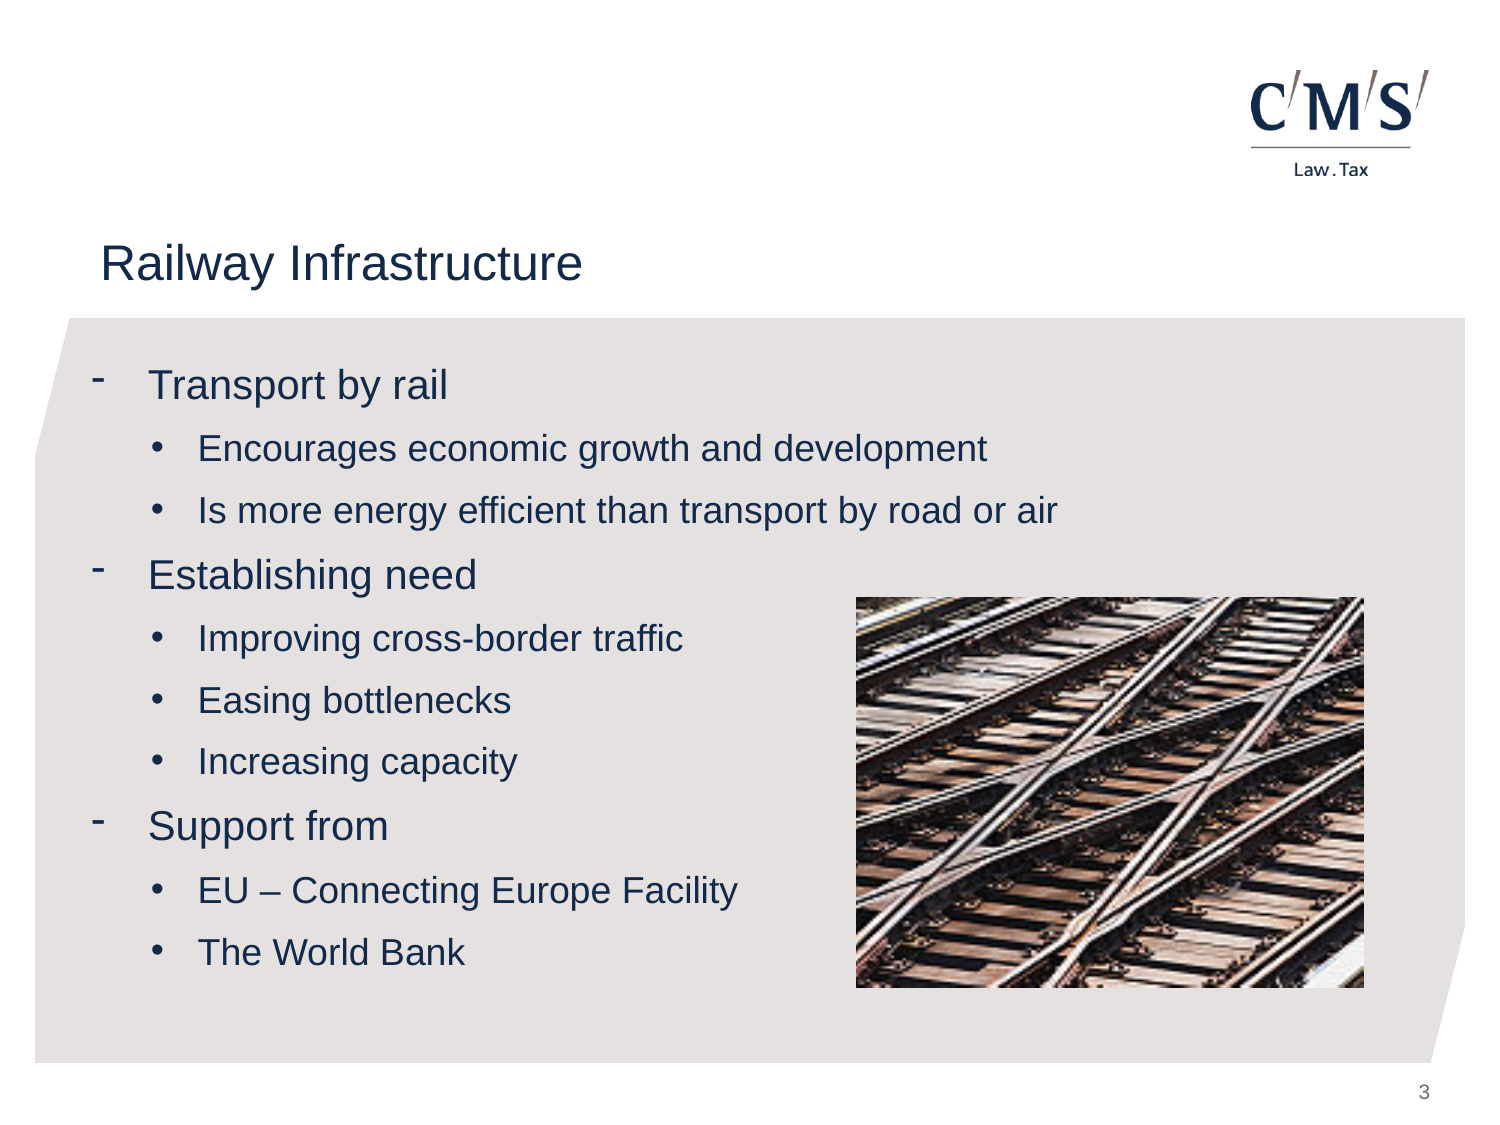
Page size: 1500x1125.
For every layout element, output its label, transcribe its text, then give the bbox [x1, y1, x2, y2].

slide_number 3 [1350, 1070, 1446, 1111]
list Railway Infrastructure [85, 38, 1178, 299]
picture [35, 318, 1465, 1063]
list Transport by rail Encourages economic growth and development Is more energy efficient than transport by road or air Establishing need Improving cross-border traffic Easing bottlenecks Increasing capacity Support from EU – Connecting Europe Facility The World Bank [76, 350, 1422, 1024]
picture [1251, 70, 1429, 176]
